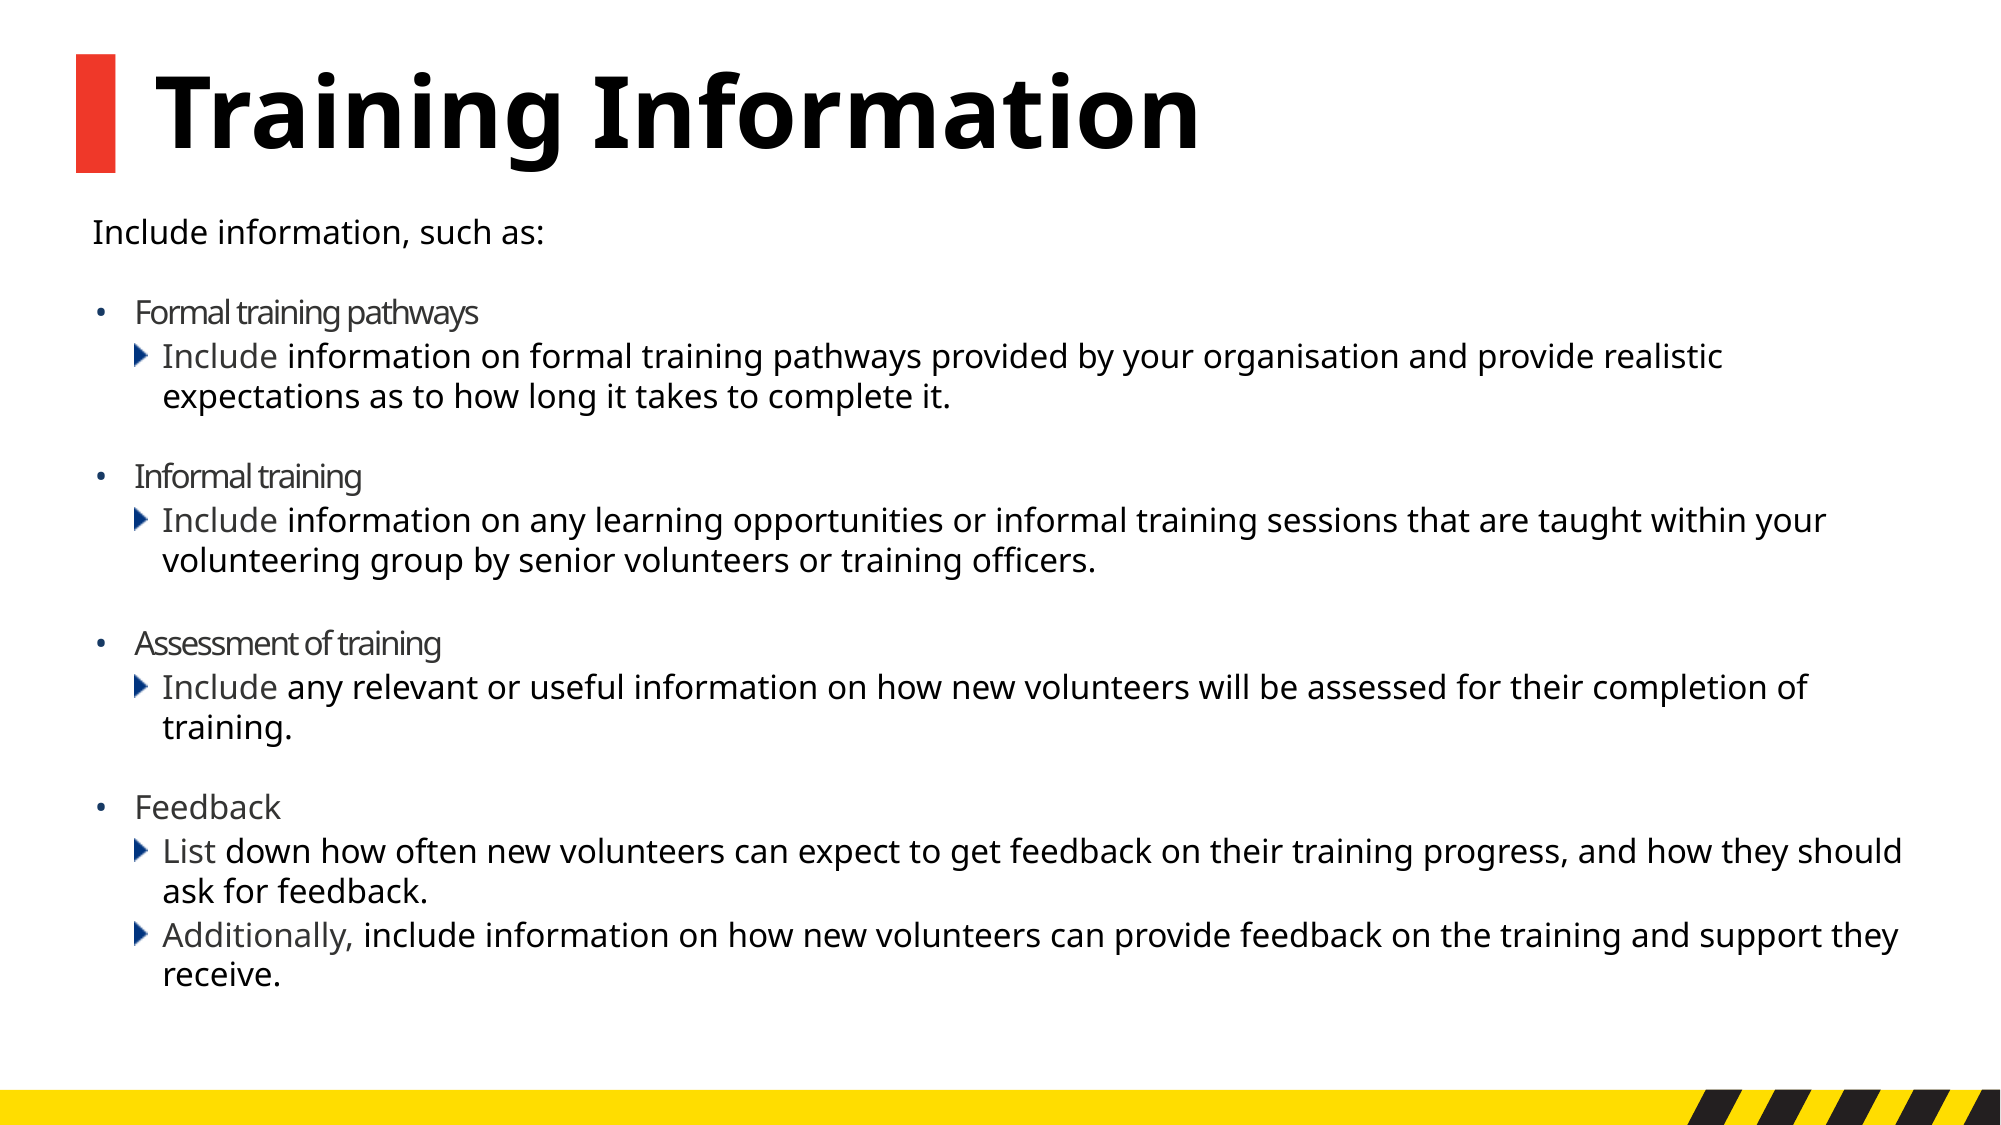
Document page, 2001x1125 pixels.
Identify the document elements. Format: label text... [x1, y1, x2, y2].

picture [134, 507, 148, 531]
picture [134, 674, 148, 698]
picture [134, 921, 148, 946]
text_box Include information, such as: • Formal training pathways Include information on formal training pathways provided by your organisation and provide realistic expectations as to how long it takes to complete it. • Informal training Include information on any learning opportunities or informal training sessions that are taught within your volunteering group by senior volunteers or training officers. • Assessment of training Include any relevant or useful information on how new volunteers will be assessed for their completion of training. • Feedback List down how often new volunteers can expect to get feedback on their training progress, and how they should ask for feedback. Additionally, include information on how new volunteers can provide feedback on the training and support they receive. [78, 204, 1923, 1001]
text_box ▌Training Information [62, 40, 1584, 176]
picture [134, 343, 148, 367]
picture [134, 838, 148, 862]
